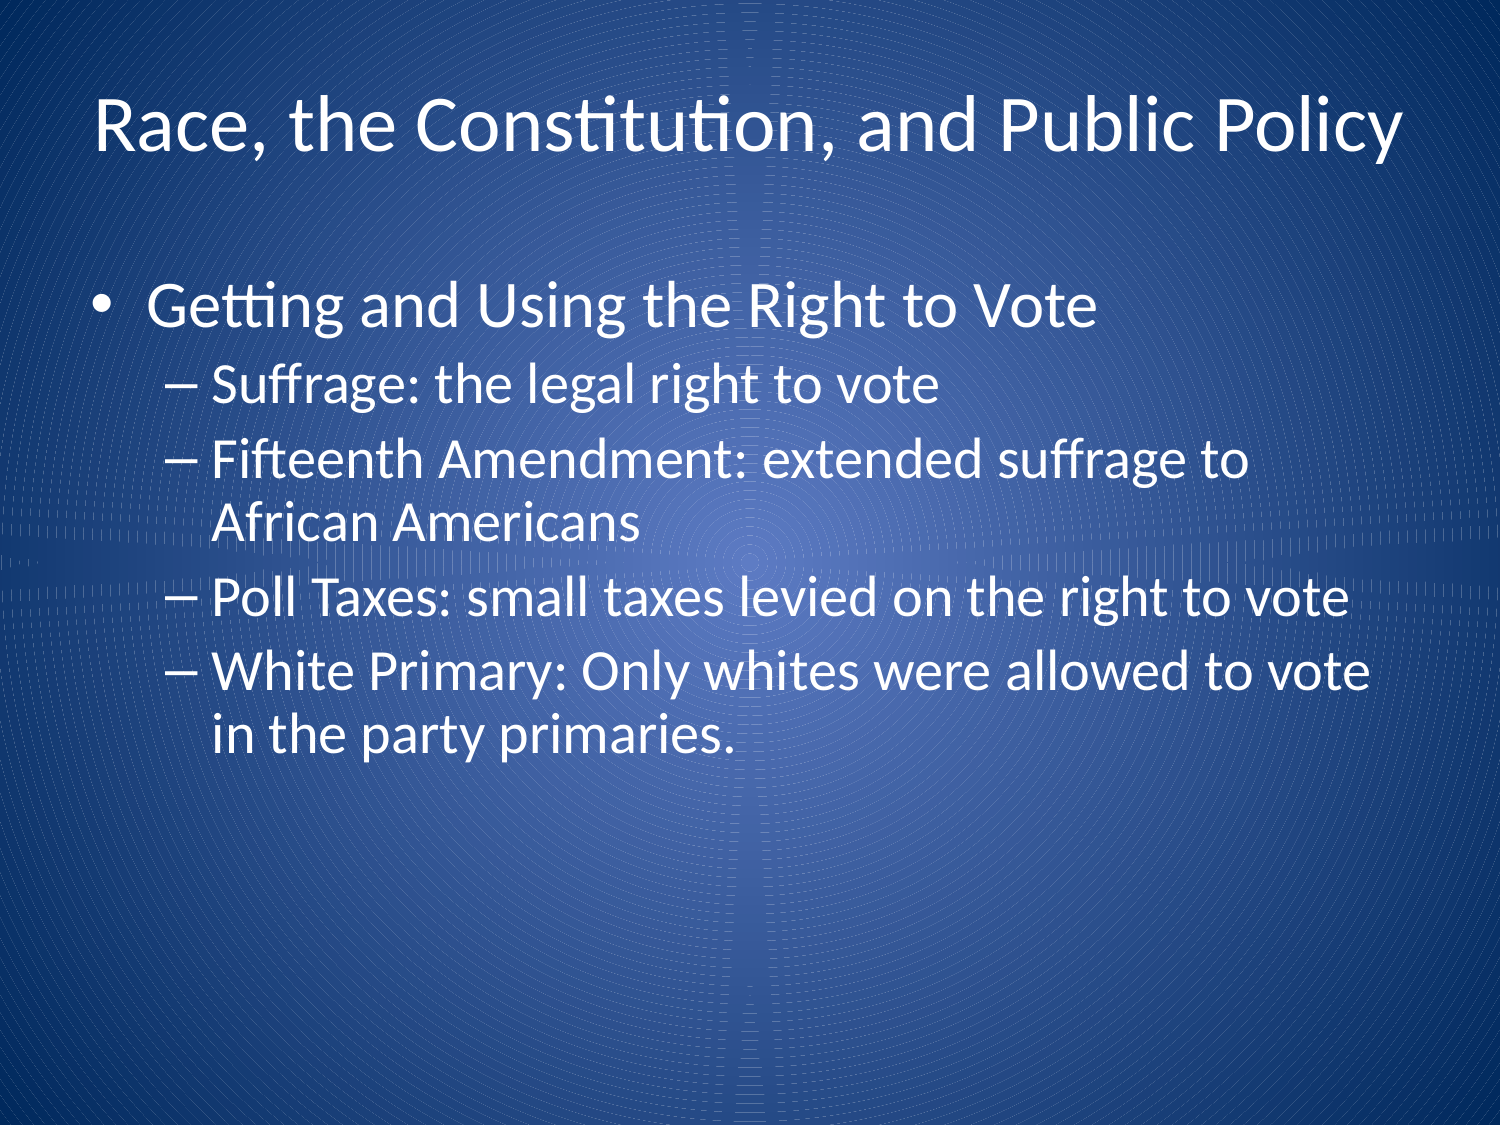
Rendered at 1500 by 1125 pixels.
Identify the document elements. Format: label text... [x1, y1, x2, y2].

list Getting and Using the Right to Vote Suffrage: the legal right to vote Fifteenth Amendment: extended suffrage to African Americans Poll Taxes: small taxes levied on the right to vote White Primary: Only whites were allowed to vote in the party primaries. [75, 262, 1425, 1005]
title Race, the Constitution, and Public Policy [75, 24, 1425, 213]
